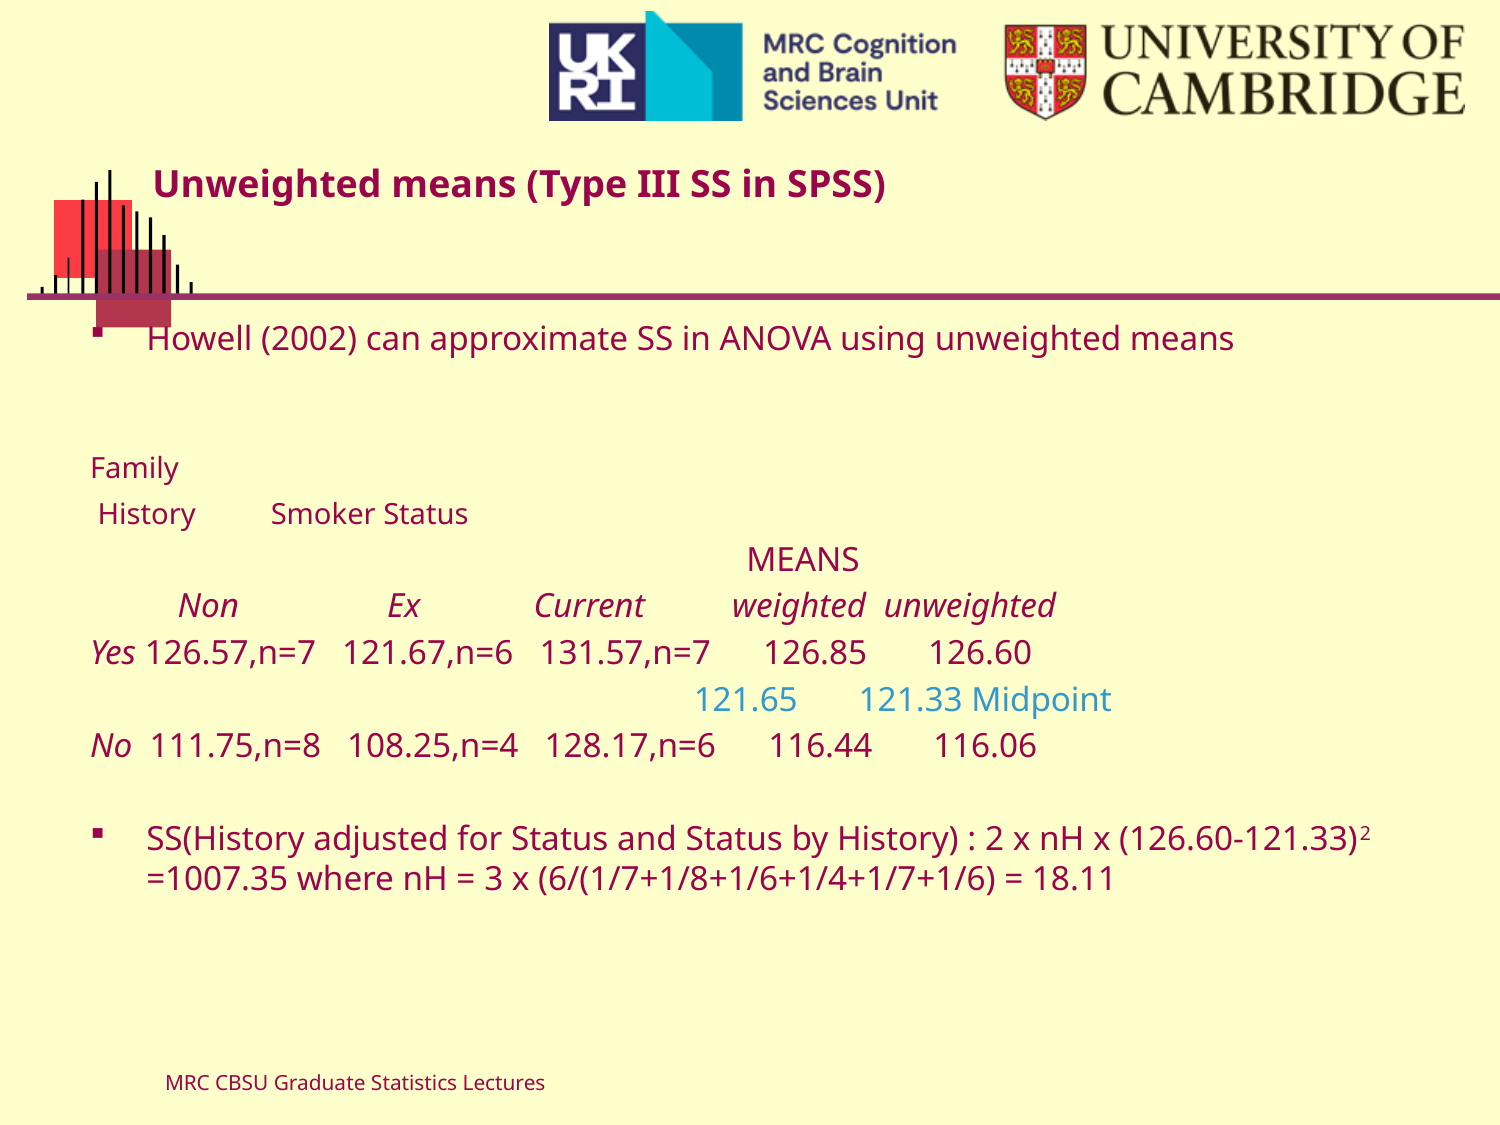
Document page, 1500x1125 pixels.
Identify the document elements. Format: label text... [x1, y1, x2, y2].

picture [549, 11, 1465, 121]
title Unweighted means (Type III SS in SPSS) [137, 137, 988, 233]
list Howell (2002) can approximate SS in ANOVA using unweighted means Family History Smoker Status MEANS Non Ex Current weighted unweighted Yes 126.57,n=7 121.67,n=6 131.57,n=7 126.85 126.60 121.65 121.33 Midpoint No 111.75,n=8 108.25,n=4 128.17,n=6 116.44 116.06 SS(History adjusted for Status and Status by History) : 2 x nH x (126.60-121.33)2 =1007.35 where nH = 3 x (6/(1/7+1/8+1/6+1/4+1/7+1/6) = 18.11 [75, 262, 1425, 1038]
footer MRC CBSU Graduate Statistics Lectures [149, 1062, 988, 1101]
